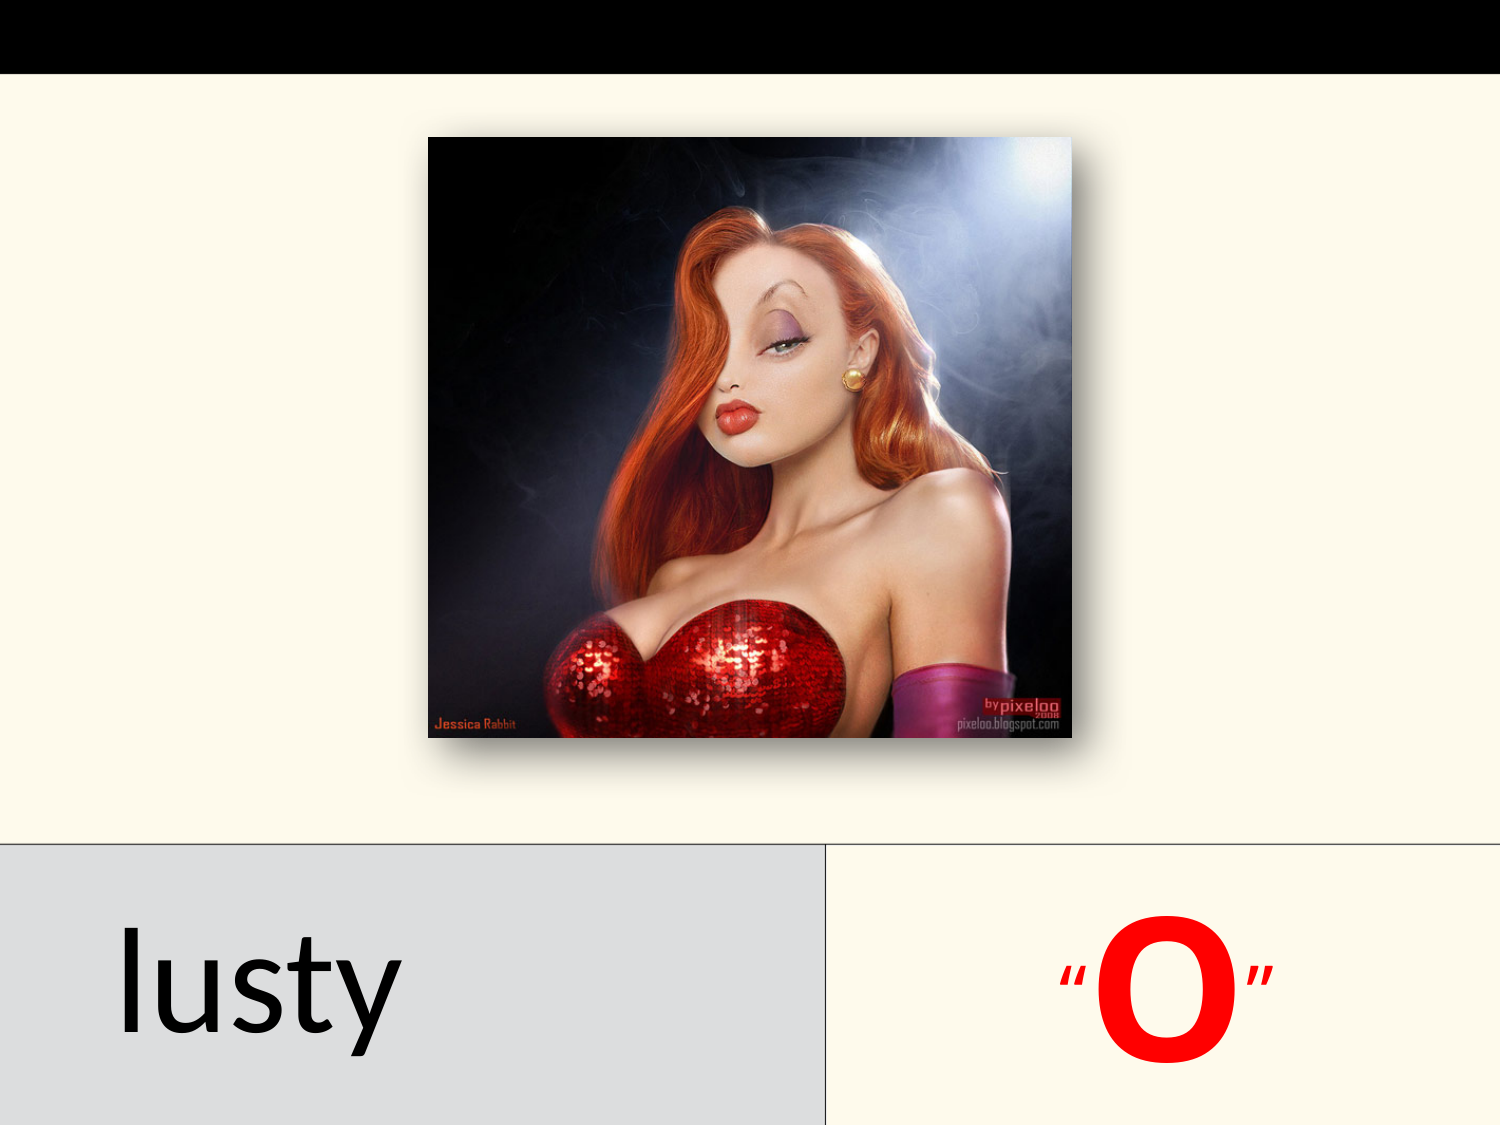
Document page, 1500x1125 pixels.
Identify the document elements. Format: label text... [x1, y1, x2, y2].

picture [0, 0, 1500, 1125]
list lusty [99, 875, 488, 1092]
text_box “O” [1044, 854, 1289, 1109]
